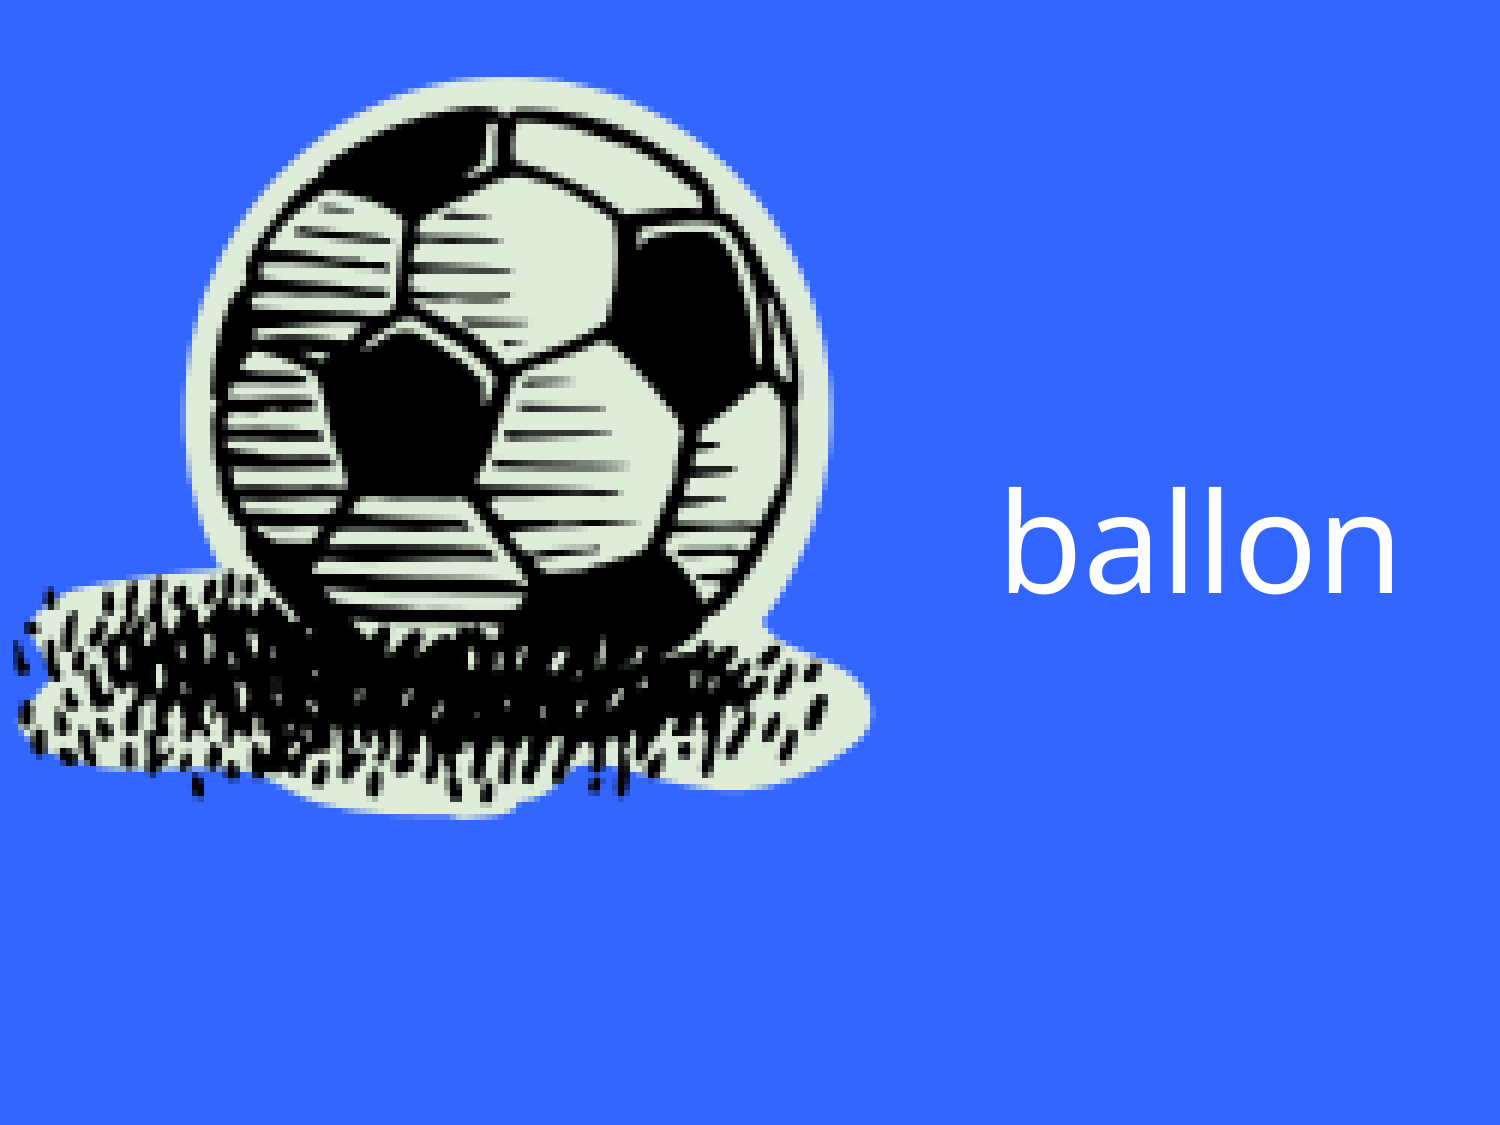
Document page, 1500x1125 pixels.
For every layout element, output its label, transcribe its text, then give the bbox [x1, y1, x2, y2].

picture [0, 76, 1120, 820]
list ballon [1125, 446, 1500, 592]
